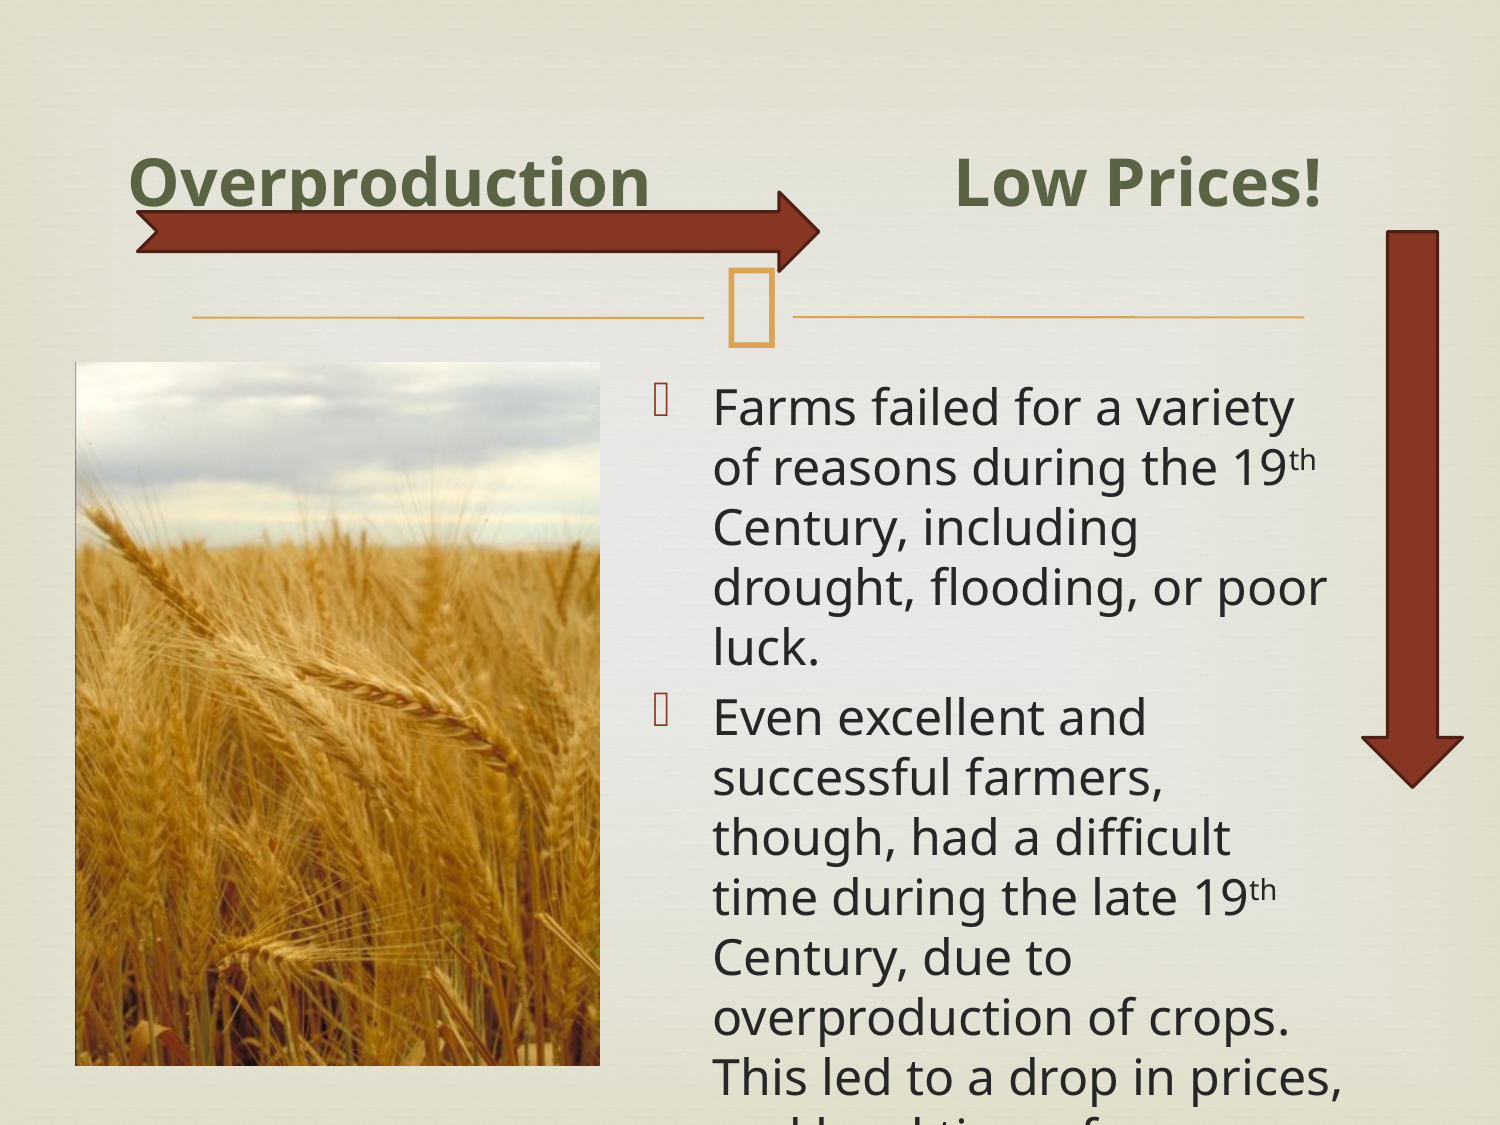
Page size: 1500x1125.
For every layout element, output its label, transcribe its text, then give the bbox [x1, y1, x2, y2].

list Farms failed for a variety of reasons during the 19th Century, including drought, flooding, or poor luck. Even excellent and successful farmers, though, had a difficult time during the late 19th Century, due to overproduction of crops. This led to a drop in prices, and hard times for farmers. [637, 367, 1363, 1063]
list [74, 361, 600, 1066]
text_box [135, 190, 820, 273]
title Overproduction Low Prices! [112, 93, 1386, 267]
text_box [1361, 230, 1464, 789]
